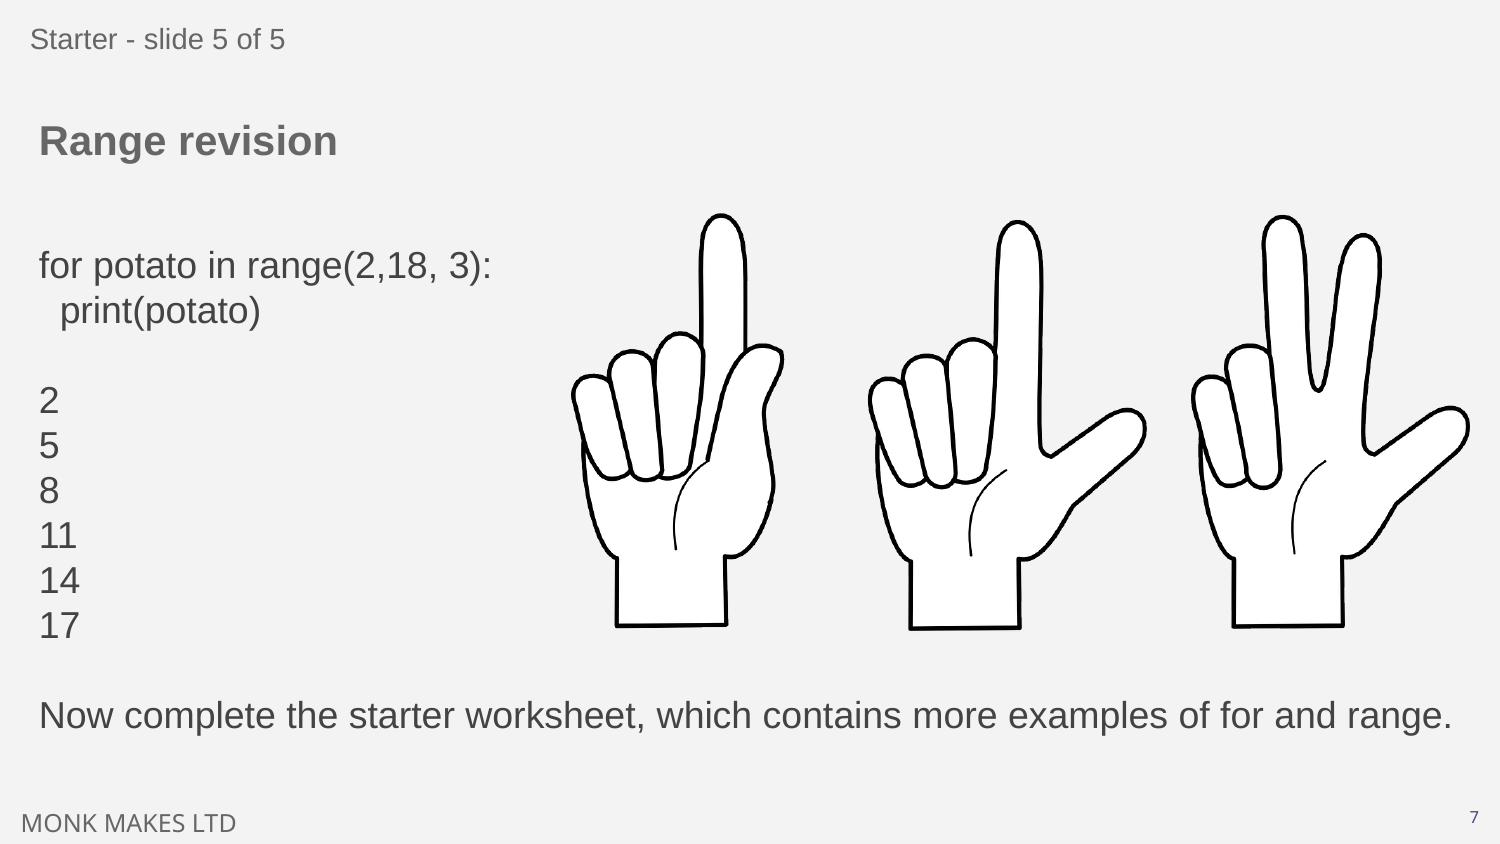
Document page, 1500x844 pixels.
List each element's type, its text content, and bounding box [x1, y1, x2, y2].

title Range revision [23, 81, 1422, 181]
picture [570, 196, 1470, 647]
slide_number ‹#› [1448, 792, 1500, 844]
subtitle Starter - slide 5 of 5 [14, 0, 1500, 52]
text_box for potato in range(2,18, 3): print(potato) 2 5 8 11 14 17 Now complete the starter worksheet, which contains more examples of for and range. [23, 181, 1485, 772]
